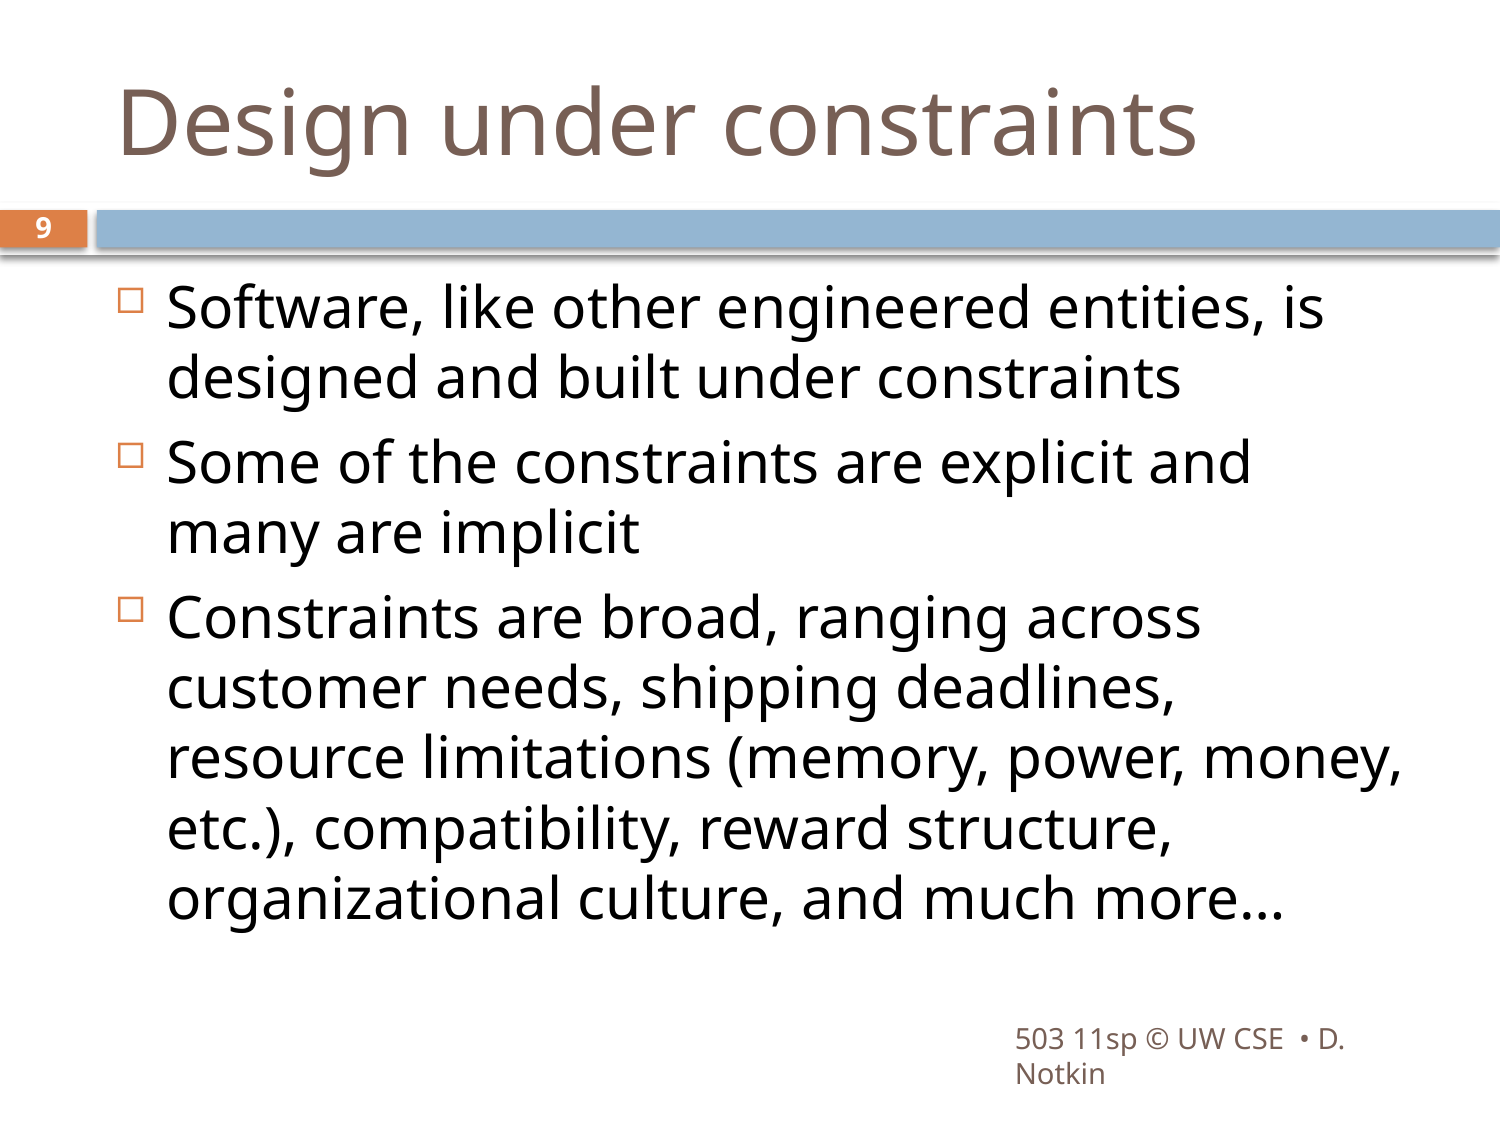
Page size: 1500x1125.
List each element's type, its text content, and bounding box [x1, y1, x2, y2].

title Design under constraints [100, 37, 1438, 200]
list Software, like other engineered entities, is designed and built under constraints Some of the constraints are explicit and many are implicit Constraints are broad, ranging across customer needs, shipping deadlines, resource limitations (memory, power, money, etc.), compatibility, reward structure, organizational culture, and much more… [100, 262, 1438, 1000]
slide_number 9 [0, 208, 88, 249]
slide_number 503 11sp © UW CSE • D. Notkin [999, 1025, 1438, 1085]
